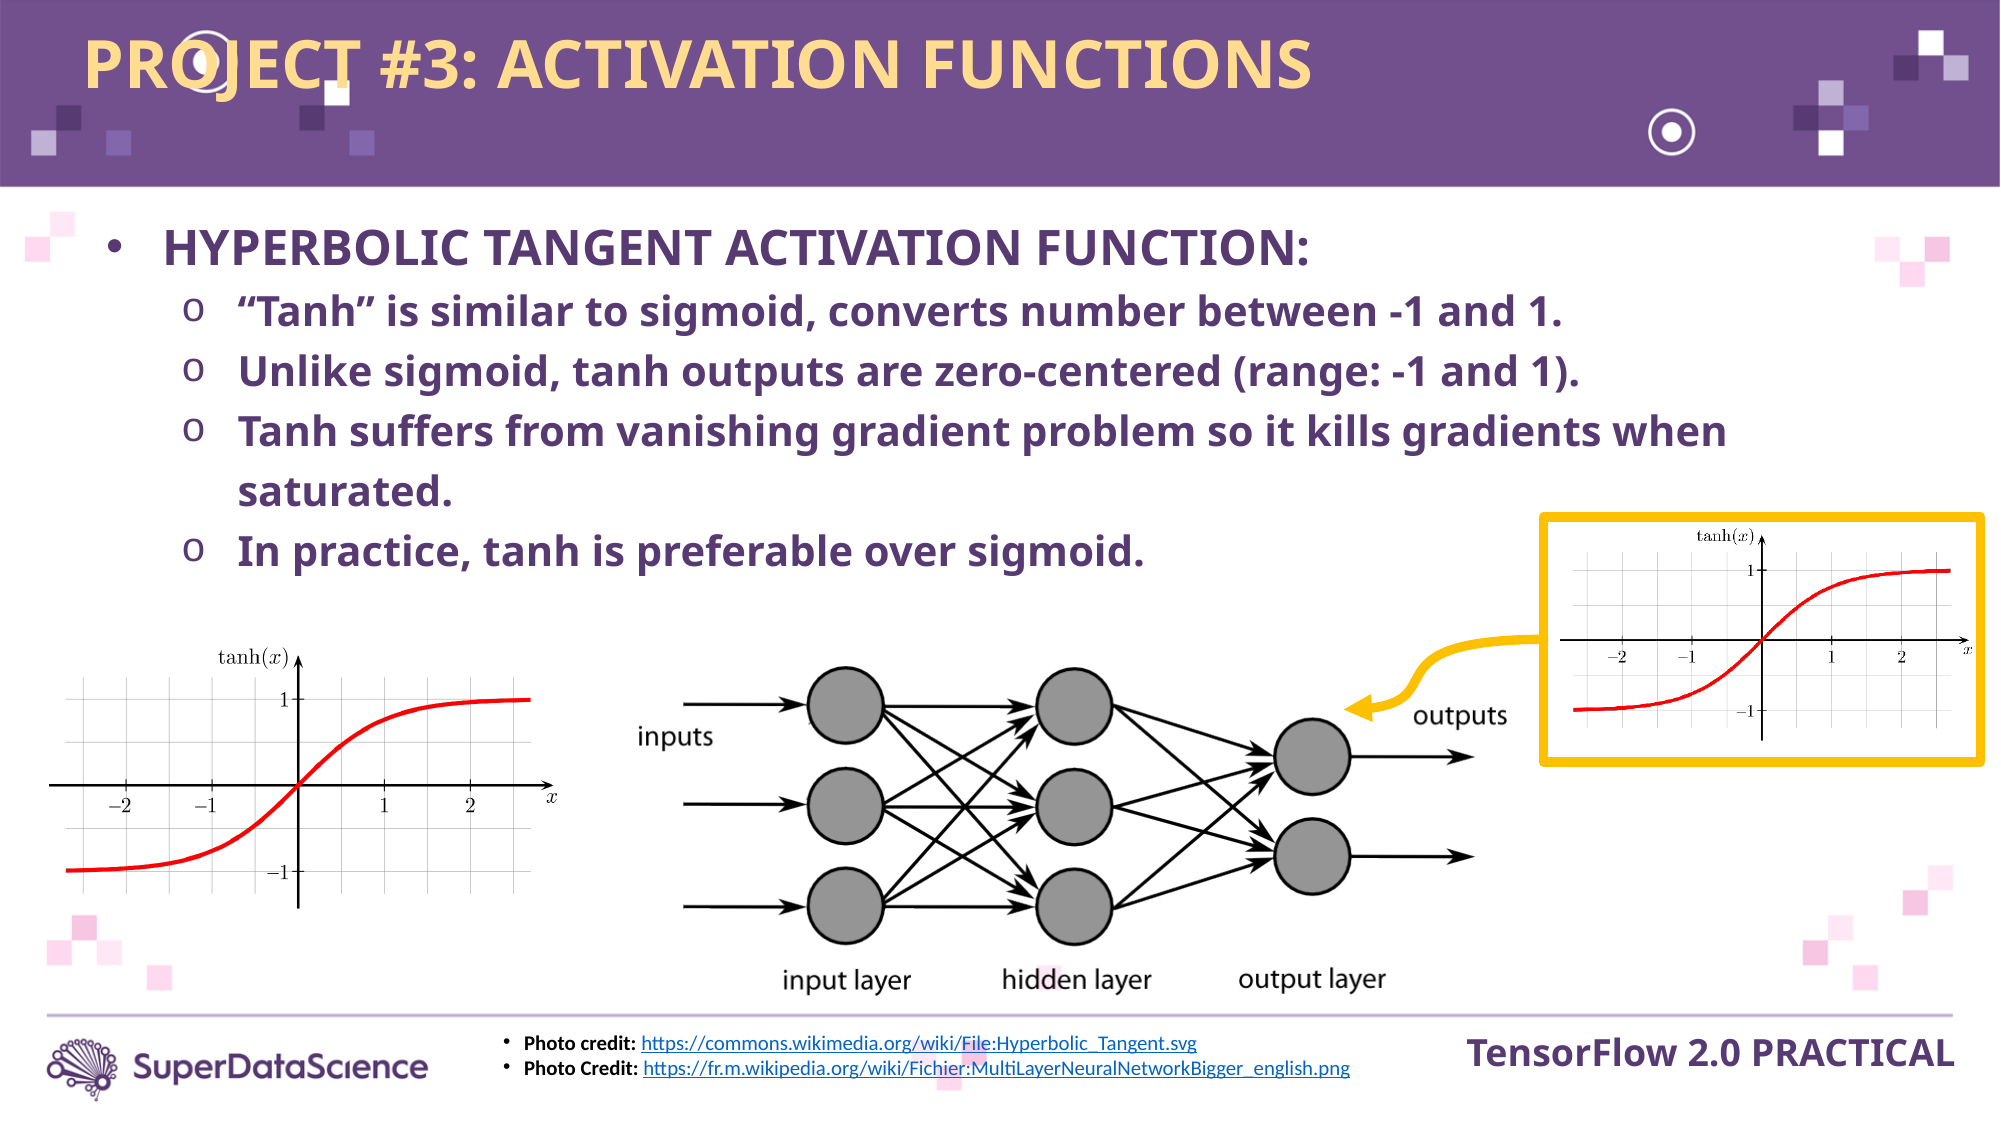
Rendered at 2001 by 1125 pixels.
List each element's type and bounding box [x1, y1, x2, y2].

text_box [1343, 639, 1548, 710]
picture [0, 0, 2000, 1125]
